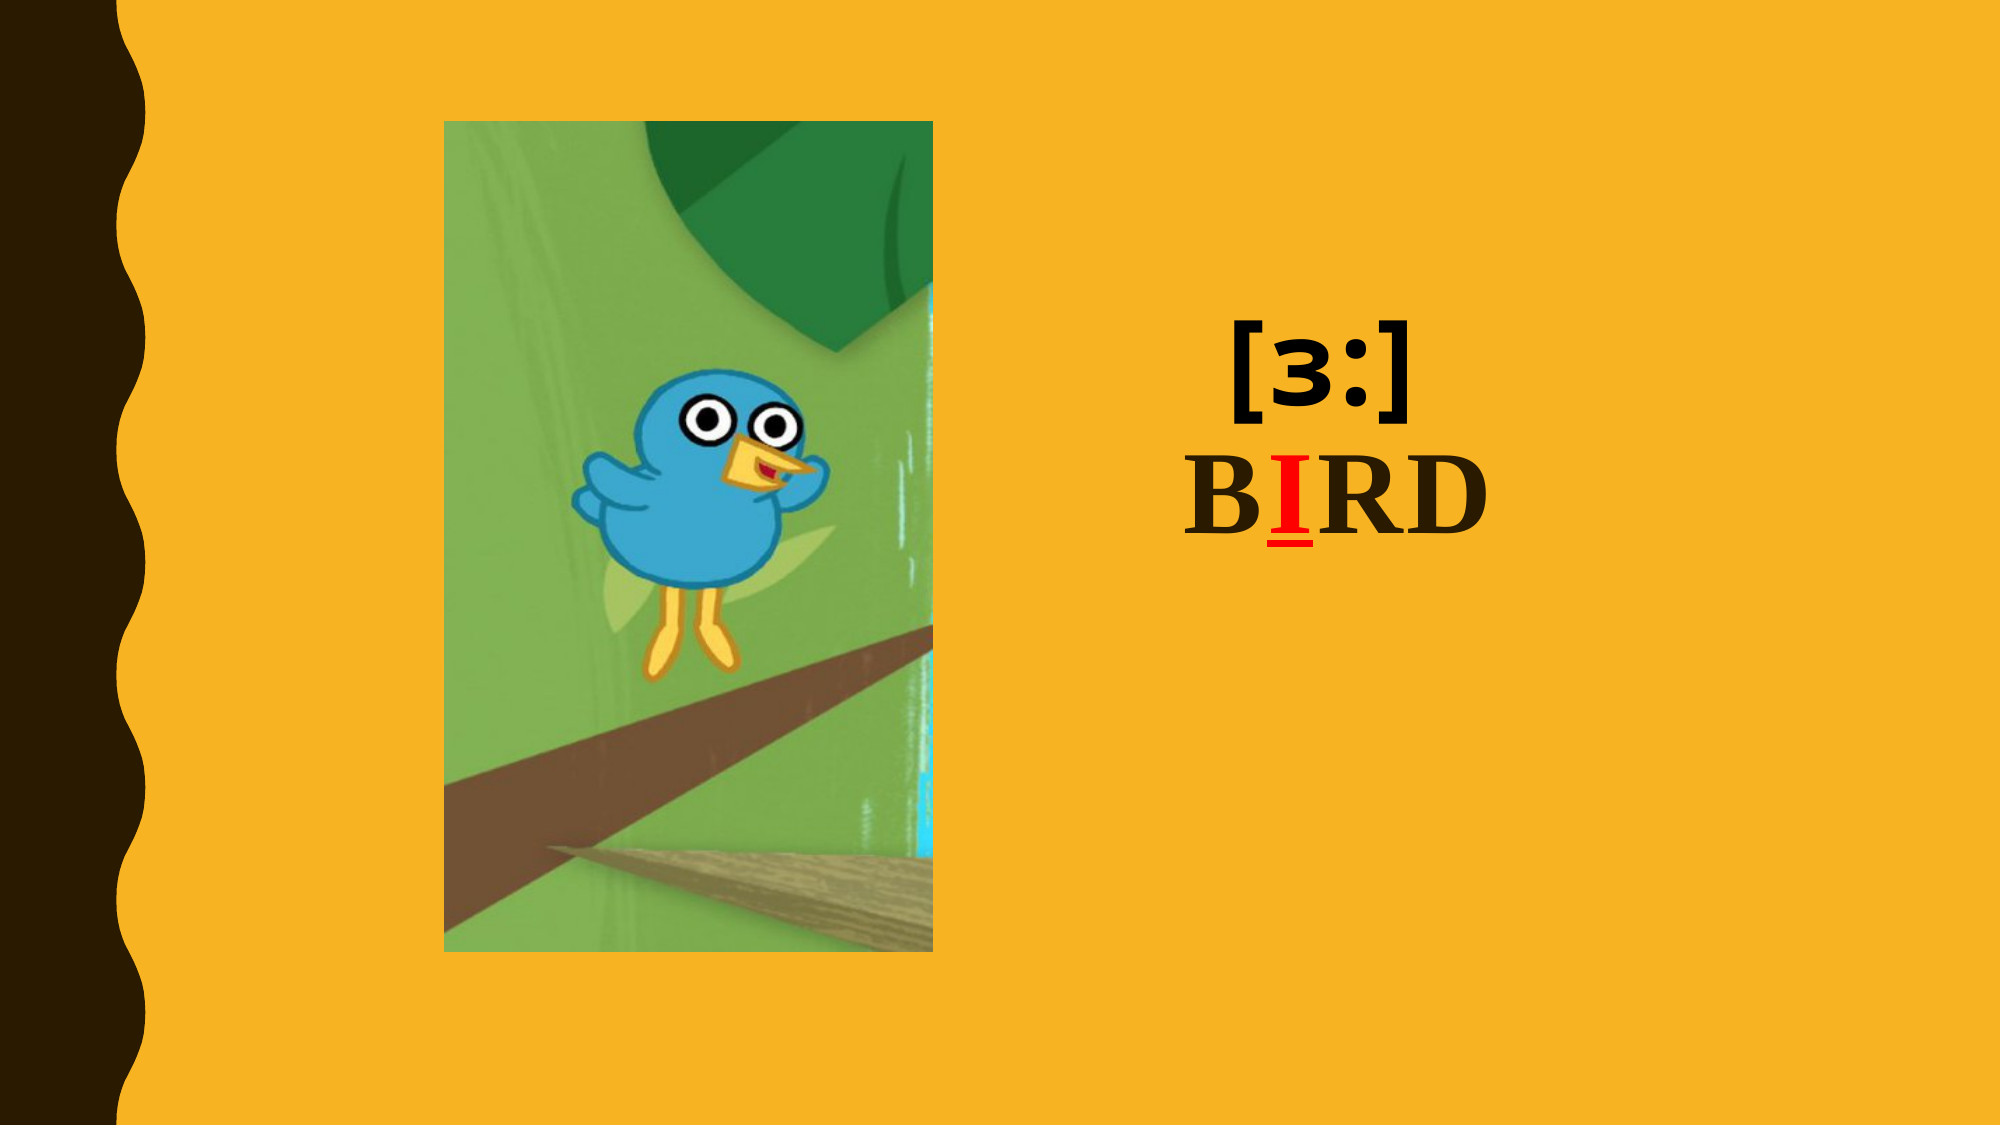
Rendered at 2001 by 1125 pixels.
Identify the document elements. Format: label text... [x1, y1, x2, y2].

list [444, 121, 933, 952]
title [ɜ:] bird [771, 62, 1875, 1011]
